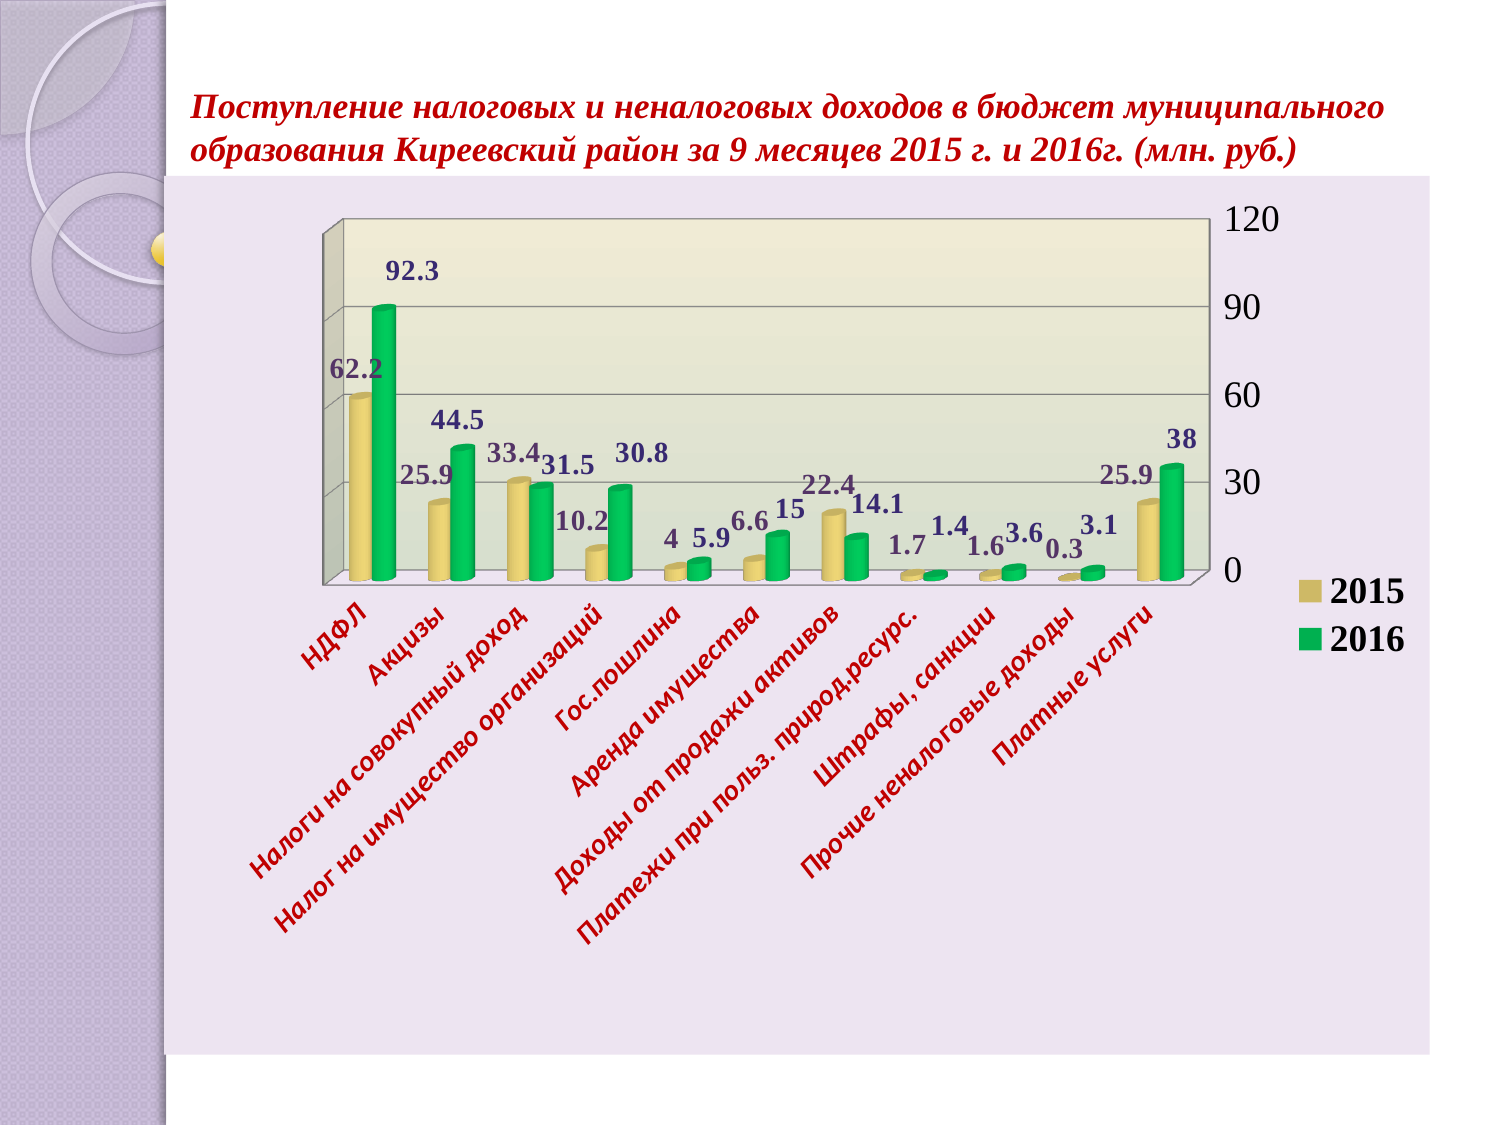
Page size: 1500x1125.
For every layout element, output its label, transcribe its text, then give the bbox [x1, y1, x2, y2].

title Поступление налоговых и неналоговых доходов в бюджет муниципального образования Киреевский район за 9 месяцев 2015 г. и 2016г. (млн. руб.) [175, 35, 1416, 172]
chart [163, 175, 1430, 1055]
